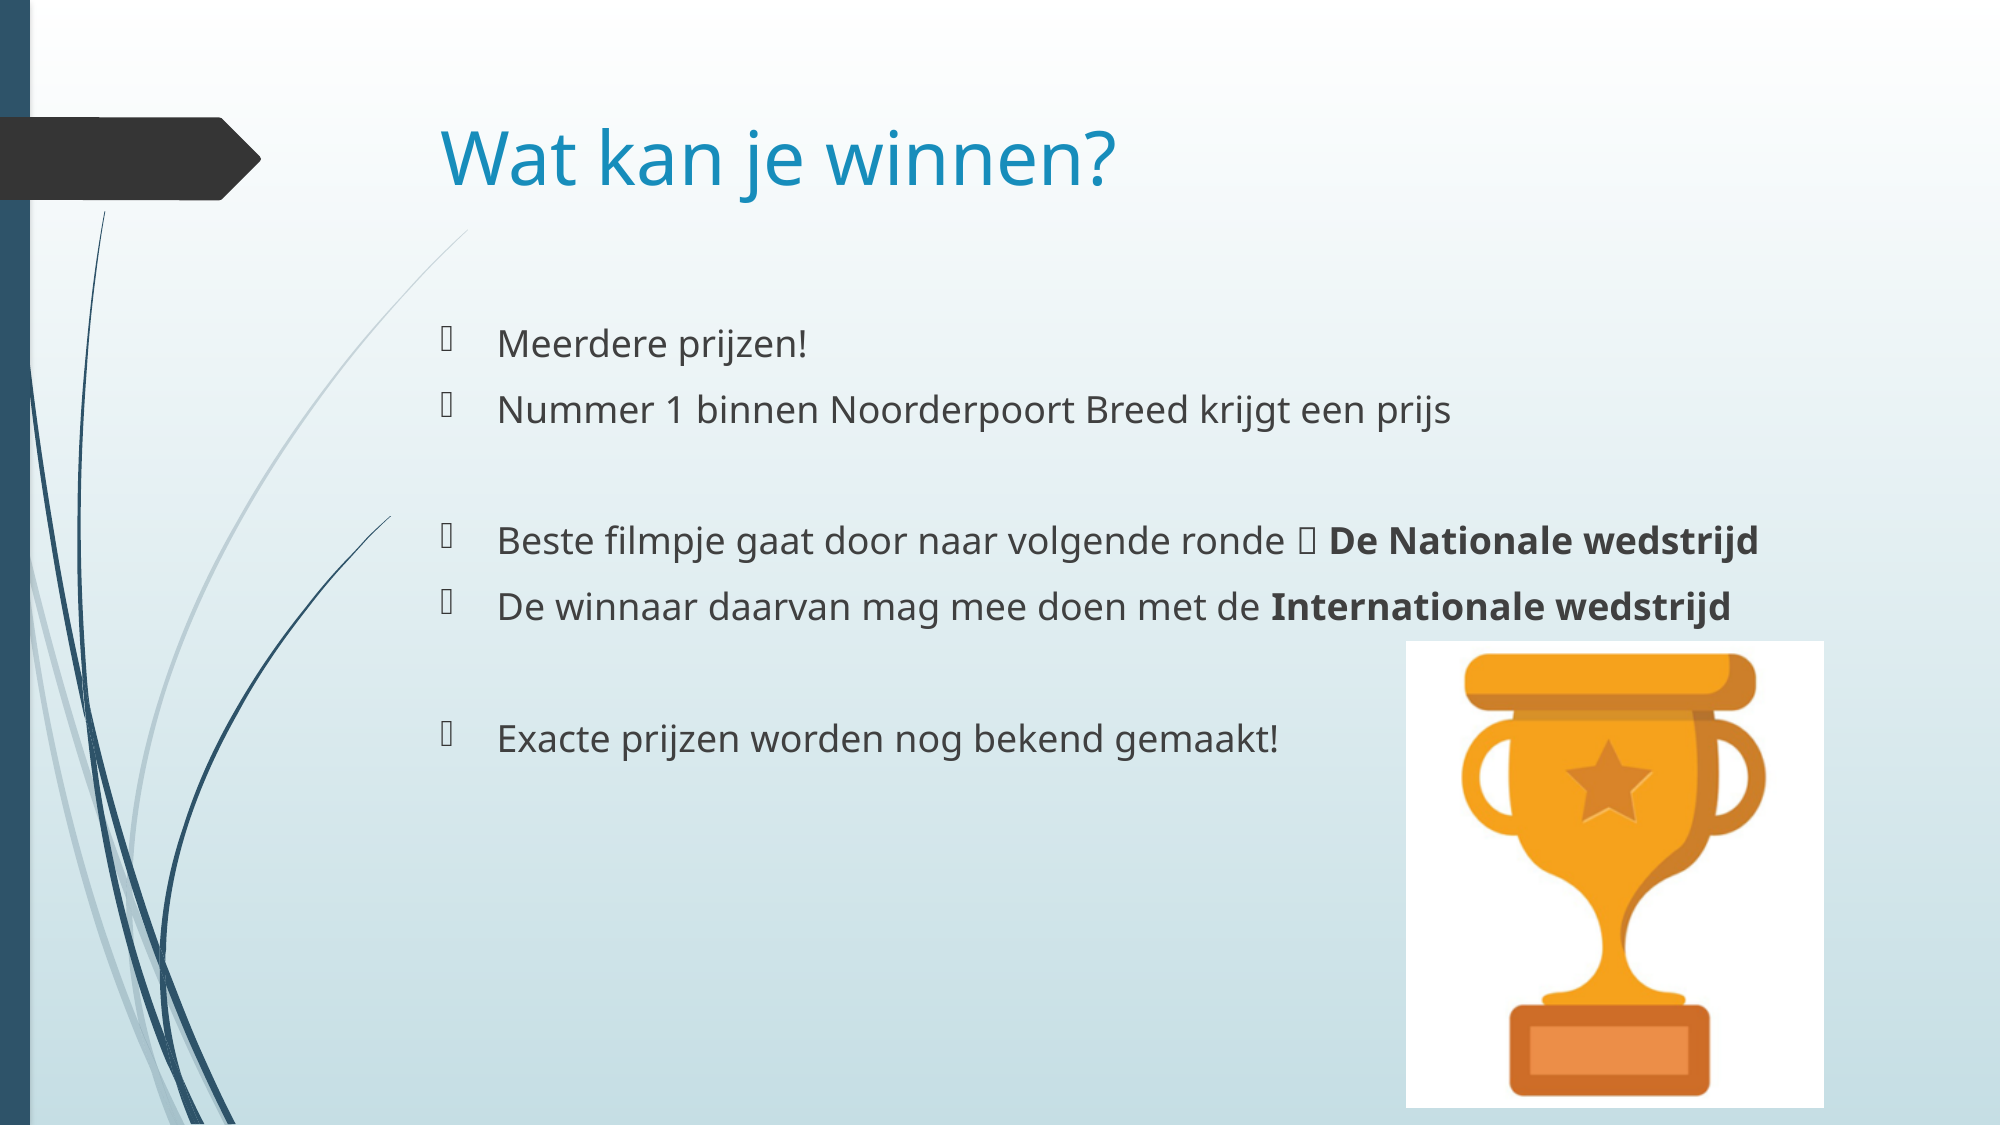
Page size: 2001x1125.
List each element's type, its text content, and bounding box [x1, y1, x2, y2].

picture [1406, 641, 1824, 1108]
list Meerdere prijzen! Nummer 1 binnen Noorderpoort Breed krijgt een prijs Beste filmpje gaat door naar volgende ronde  De Nationale wedstrijd De winnaar daarvan mag mee doen met de Internationale wedstrijd Exacte prijzen worden nog bekend gemaakt! [425, 312, 1888, 933]
title Wat kan je winnen? [425, 102, 1888, 312]
